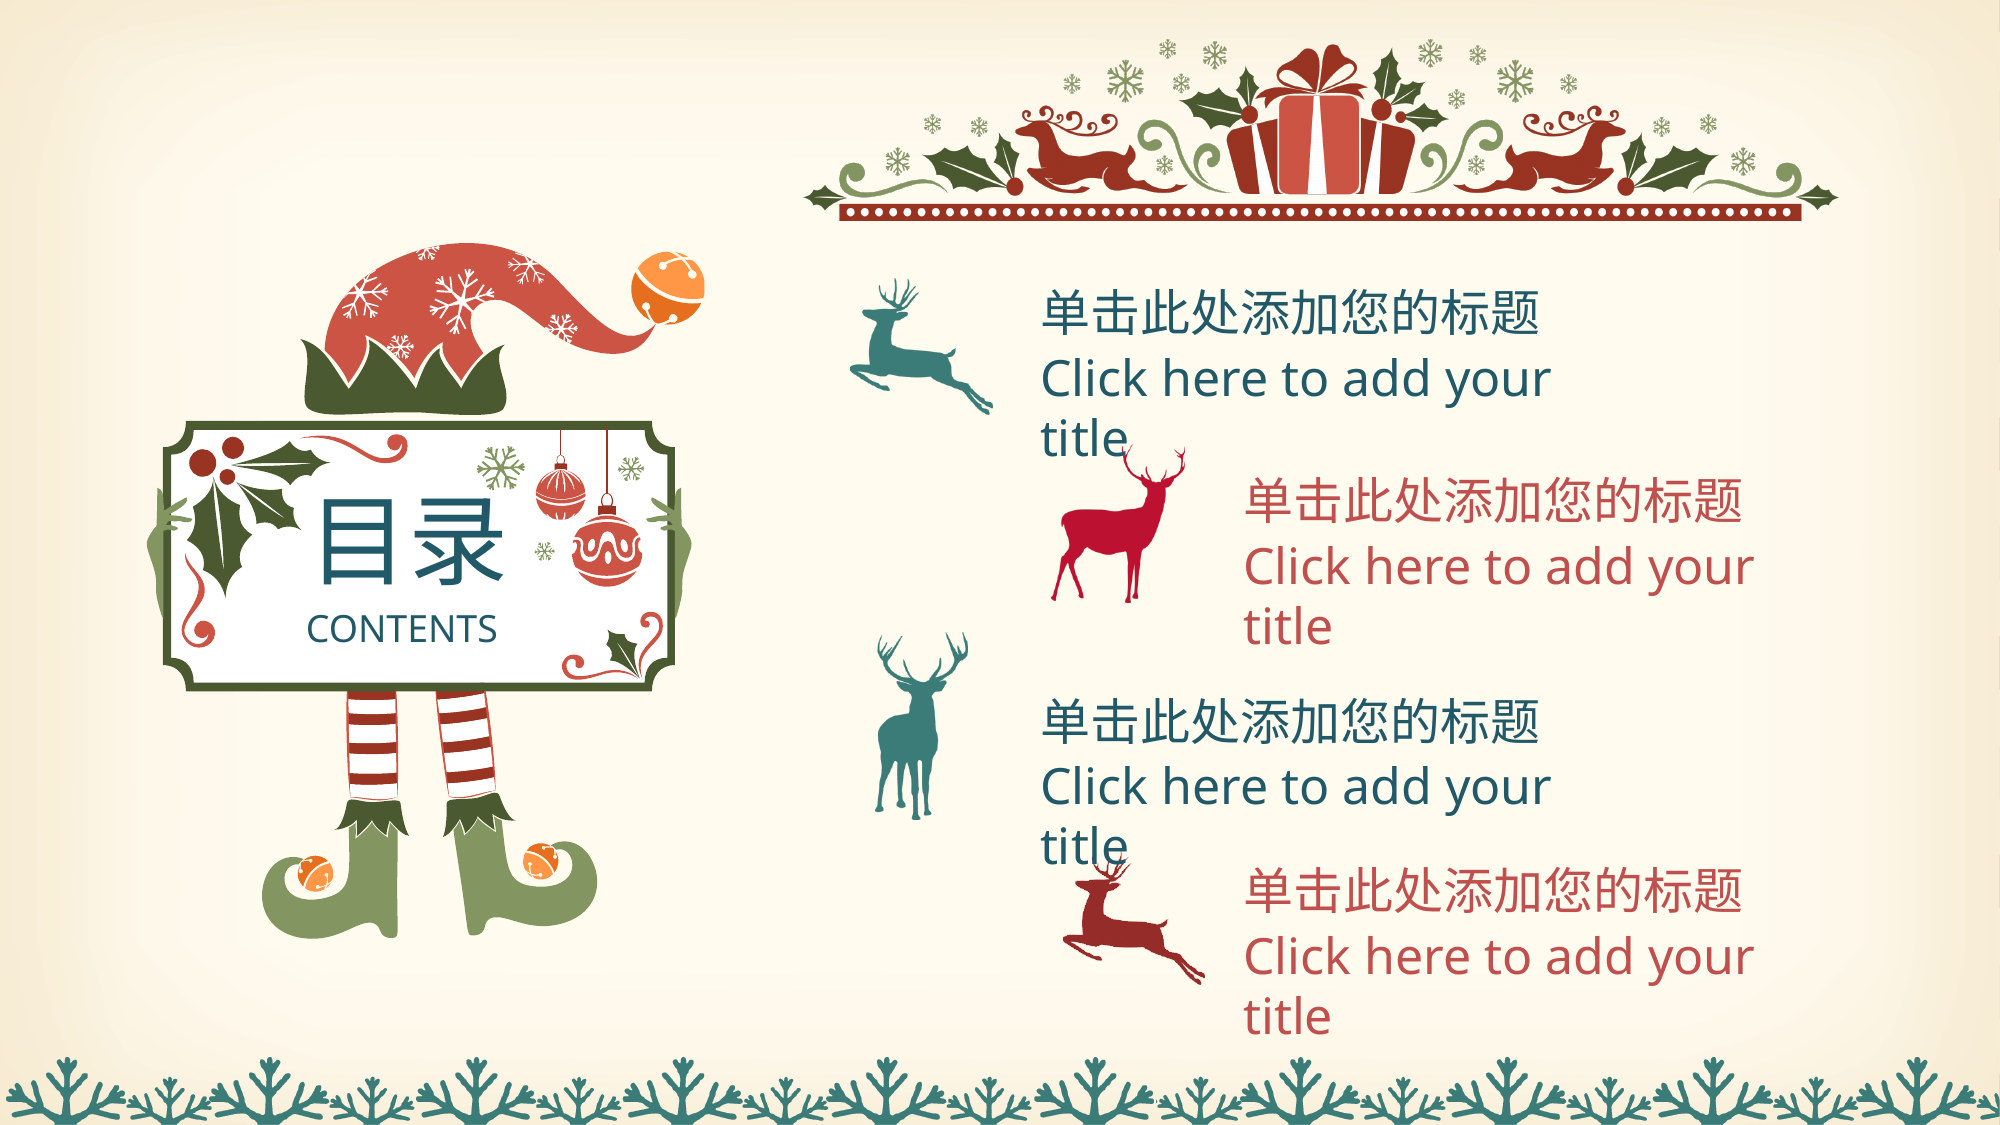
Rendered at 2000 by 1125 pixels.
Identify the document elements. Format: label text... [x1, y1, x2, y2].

text_box 单击此处添加您的标题 [1025, 682, 1581, 747]
text_box 单击此处添加您的标题 [1228, 852, 1784, 916]
text_box 单击此处添加您的标题 [1228, 462, 1784, 526]
text_box 单击此处添加您的标题 [1025, 273, 1581, 338]
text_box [6, 1057, 2000, 1125]
text_box Click here to add your title [1228, 916, 1784, 1052]
text_box Click here to add your title [1025, 747, 1581, 883]
picture [0, 0, 2000, 1125]
text_box Click here to add your title [1025, 338, 1581, 474]
text_box Click here to add your title [1228, 526, 1784, 662]
